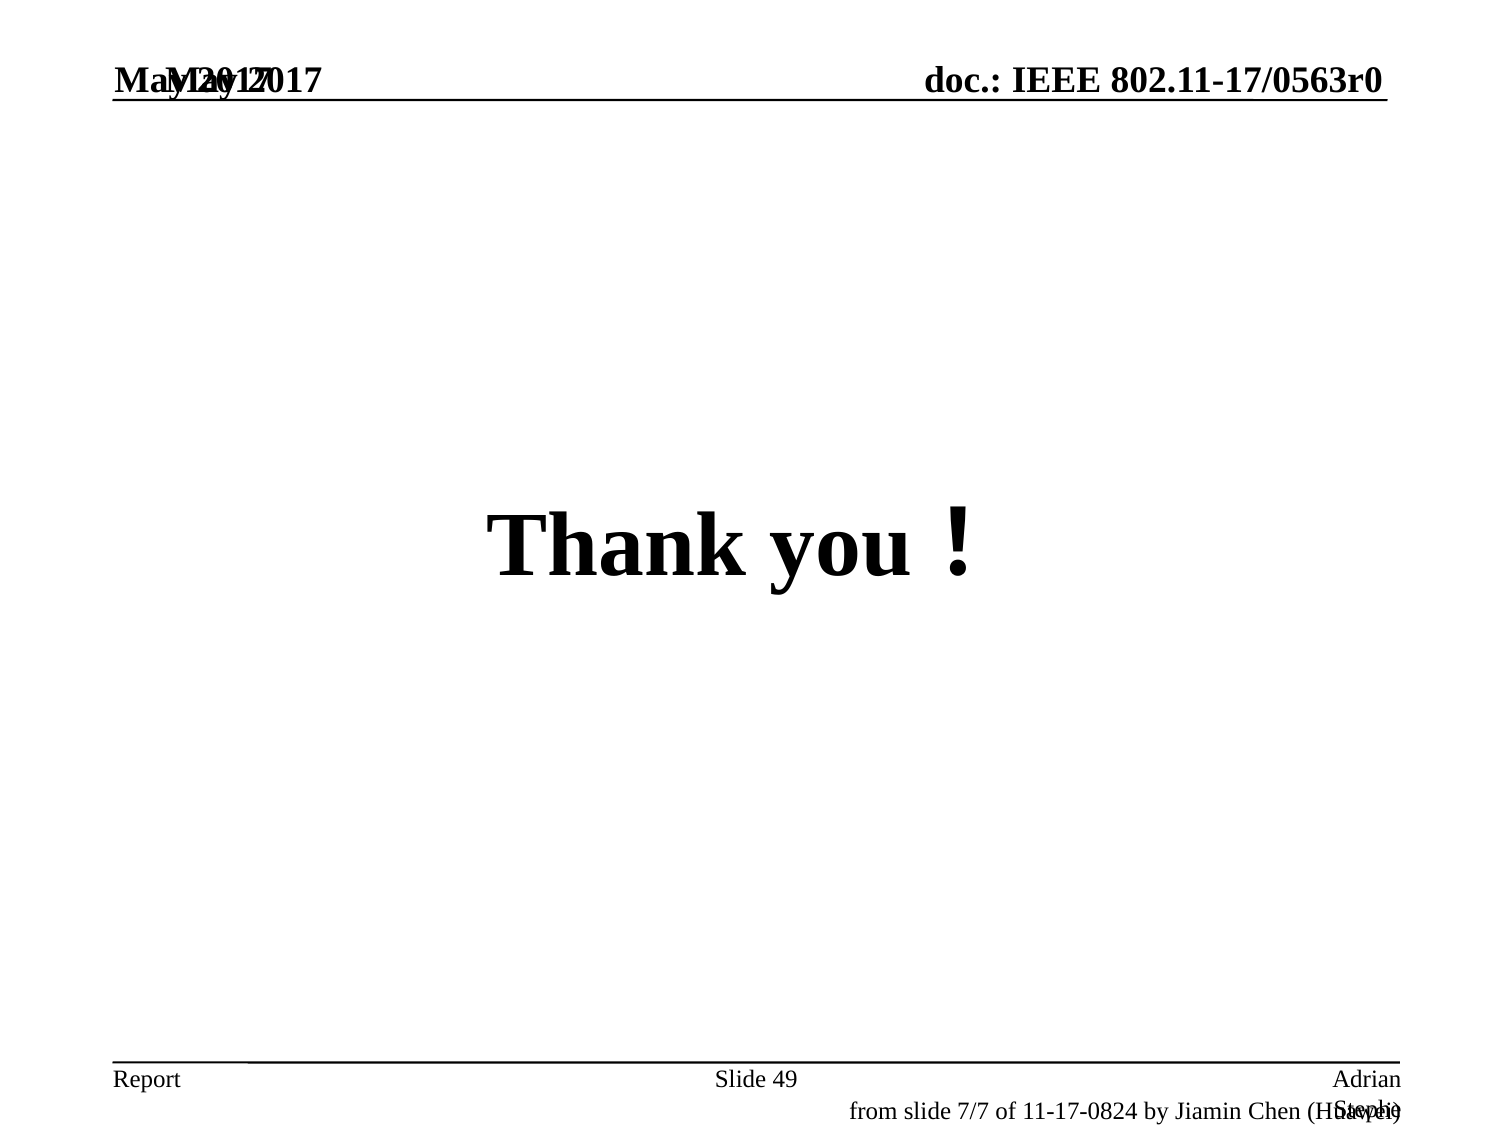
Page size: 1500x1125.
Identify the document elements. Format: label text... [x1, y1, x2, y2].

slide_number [114, 54, 274, 101]
slide_number Slide 49 [711, 1061, 801, 1087]
text_box Thank you！ [119, 328, 1395, 1003]
text_box from slide 7/7 of 11-17-0824 by Jiamin Chen (Huawei) [343, 1087, 1417, 1125]
text_box May 2017 [165, 54, 323, 100]
footer Adrian Stephens, Intel Corporation [1324, 1061, 1402, 1087]
